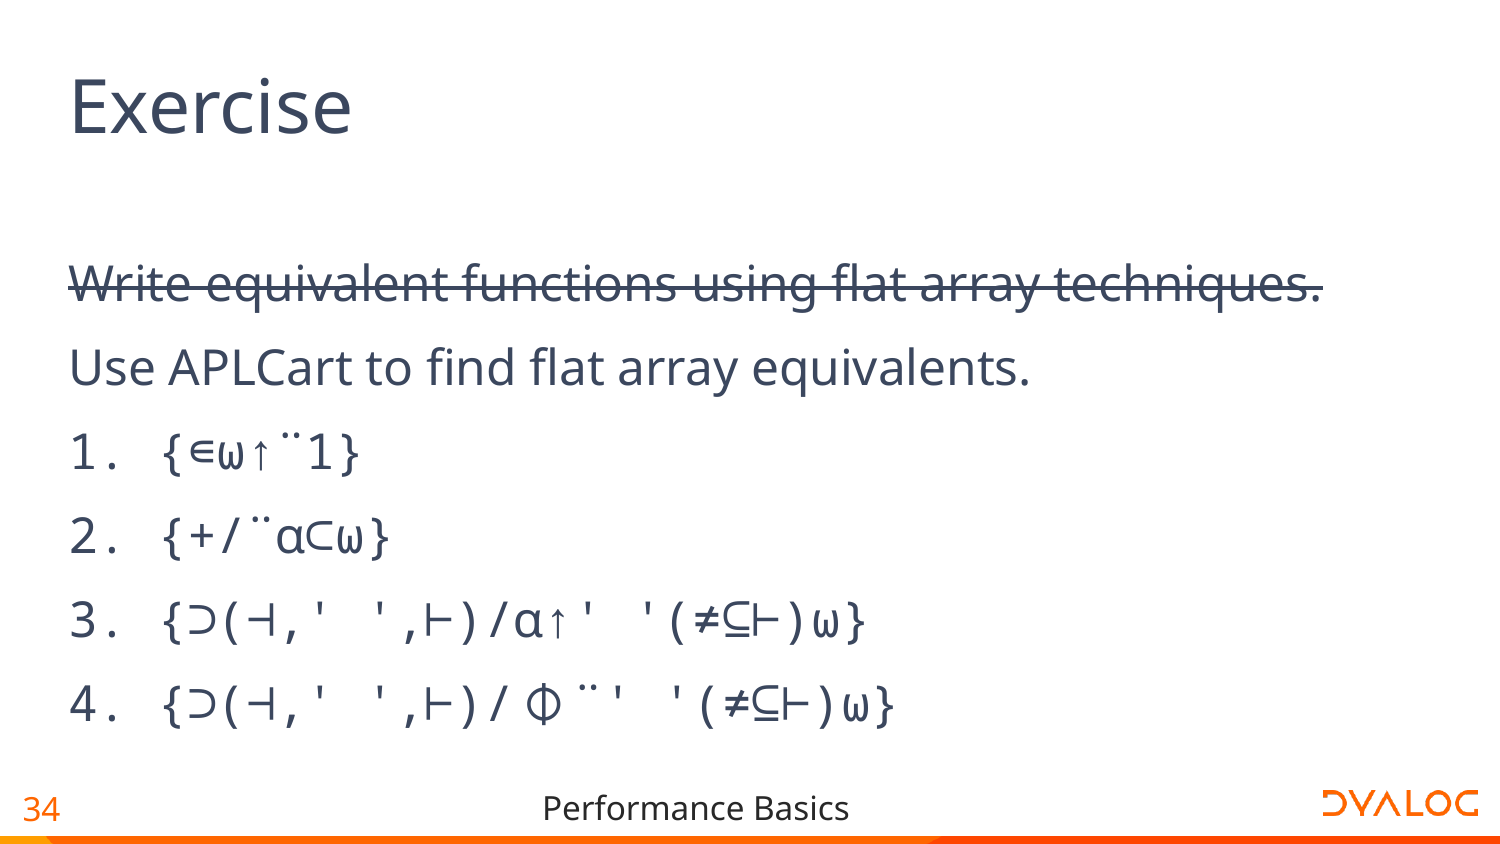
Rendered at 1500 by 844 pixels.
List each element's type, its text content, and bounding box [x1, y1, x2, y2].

picture [1323, 790, 1478, 816]
picture [0, 836, 1500, 844]
title Exercise [53, 43, 1121, 157]
list Write equivalent functions using flat array techniques. Use APLCart to find flat array equivalents. 1. {∊⍵↑¨1} 2. {+/¨⍺⊂⍵} 3. {⊃(⊣,' ',⊢)/⍺↑' '(≠⊆⊢)⍵} 4. {⊃(⊣,' ',⊢)/⌽¨' '(≠⊆⊢)⍵} [53, 244, 1443, 740]
